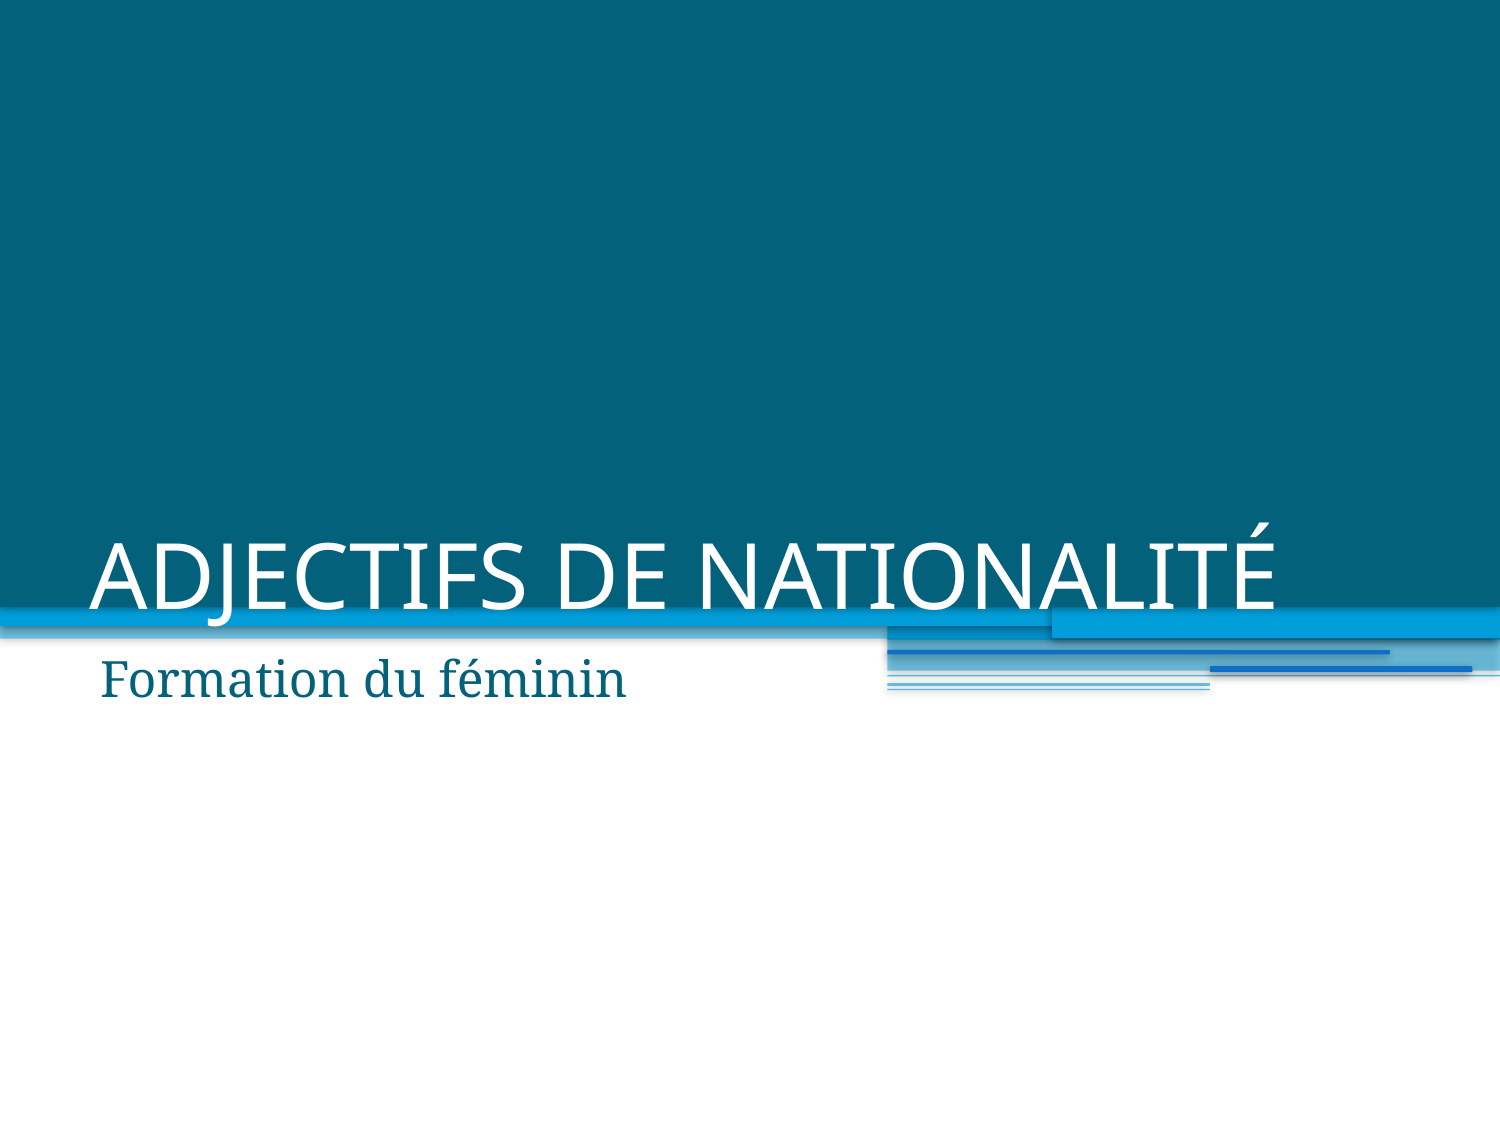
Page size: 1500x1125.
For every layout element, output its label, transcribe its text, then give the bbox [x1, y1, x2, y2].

text_box ADJECTIFS DE NATIONALITÉ [74, 393, 1463, 635]
text_box Formation du féminin [75, 639, 888, 928]
